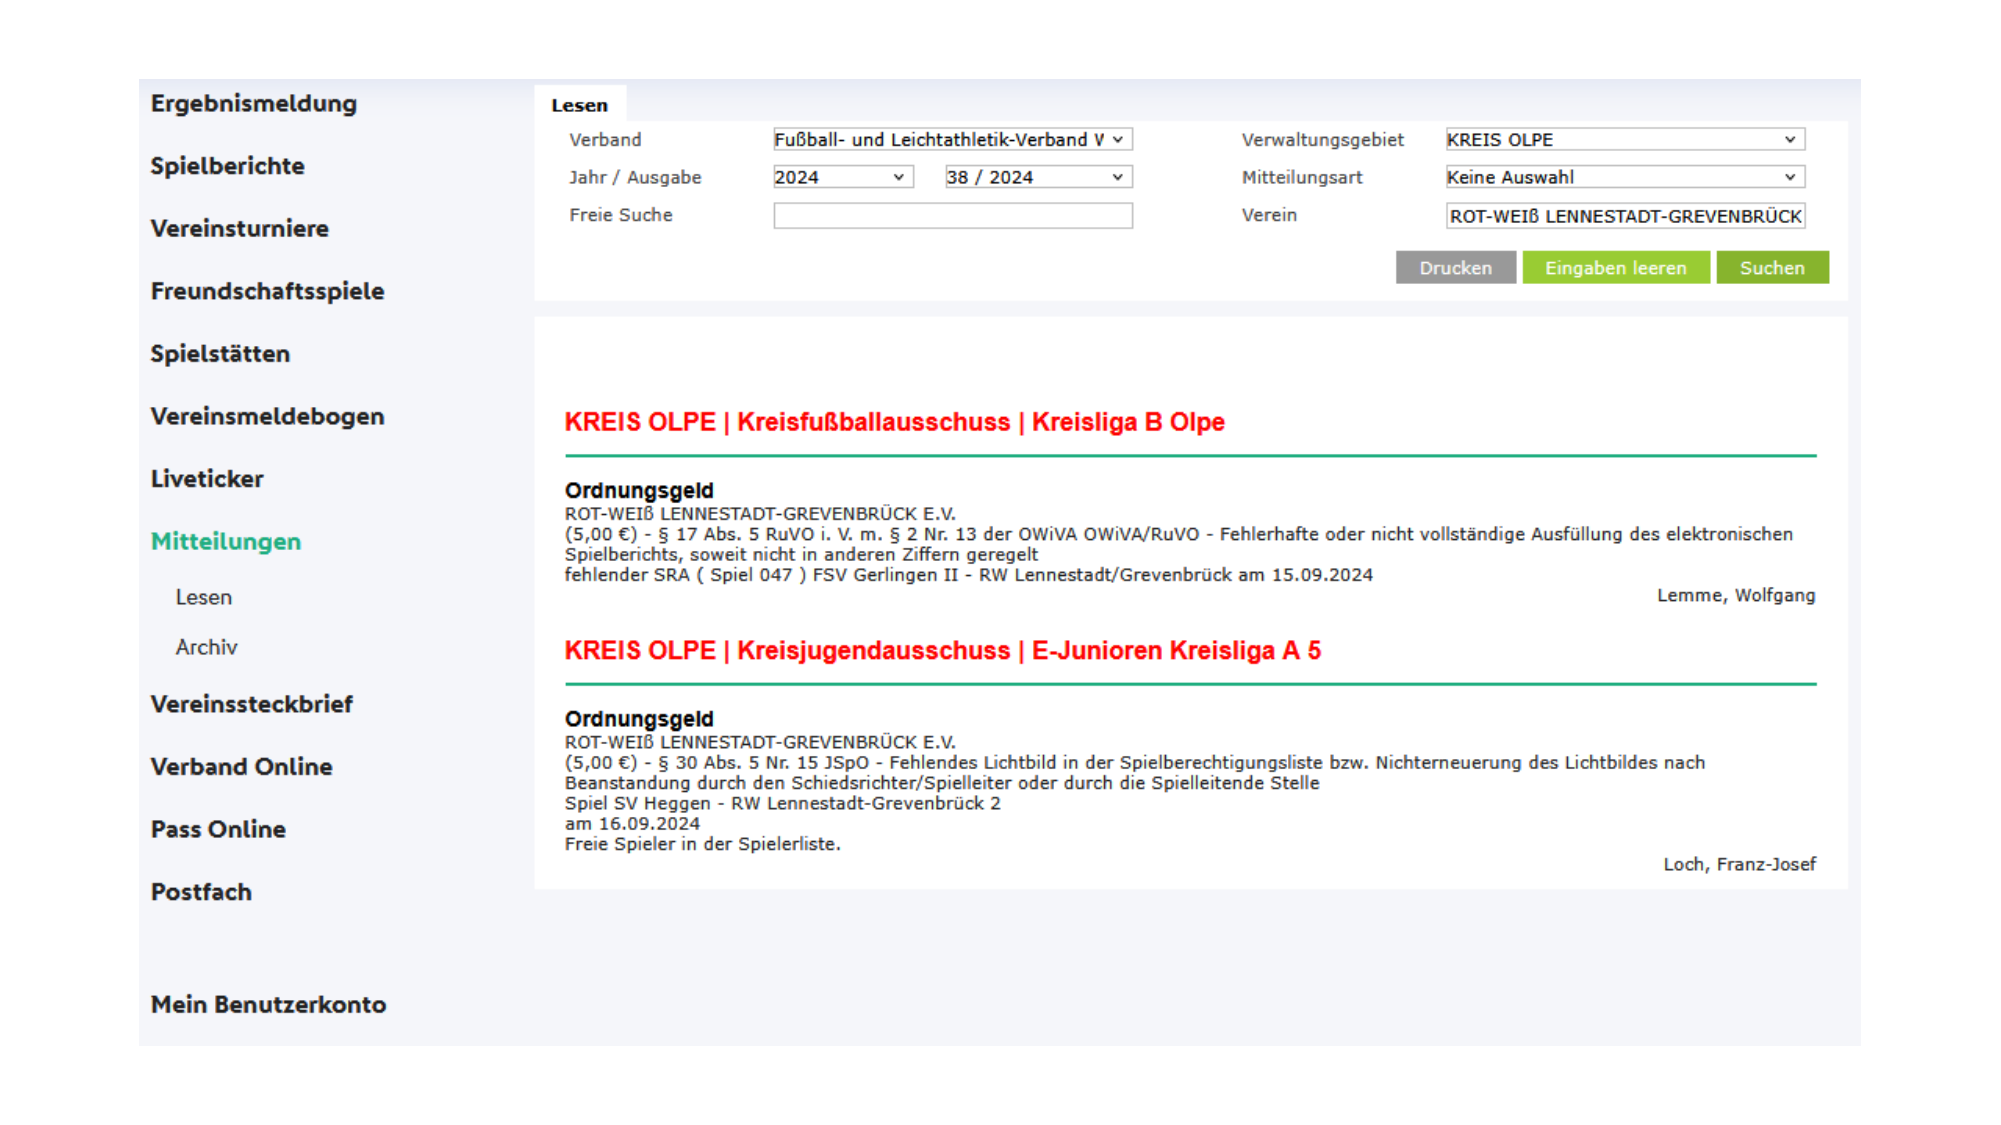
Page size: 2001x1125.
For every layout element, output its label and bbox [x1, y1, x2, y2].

picture [139, 79, 1861, 1046]
